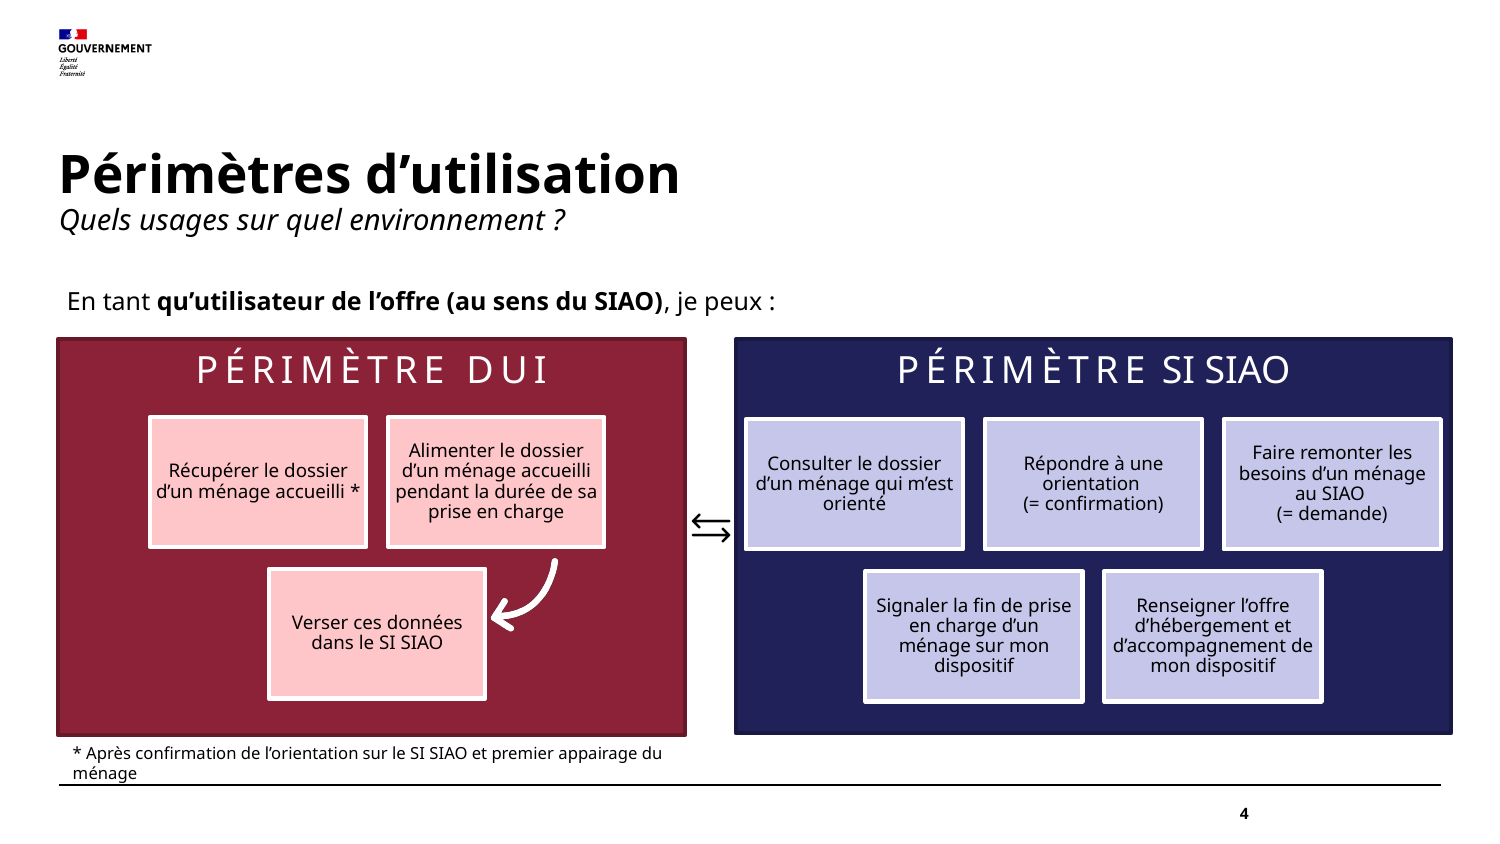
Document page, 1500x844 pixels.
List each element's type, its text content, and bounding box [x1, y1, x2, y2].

slide_number 4 [1027, 784, 1249, 844]
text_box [745, 351, 1442, 769]
text_box PÉRIMÈTRE SI SIAO [734, 337, 1453, 735]
text_box * Après confirmation de l’orientation sur le SI SIAO et premier appairage du ménage [57, 735, 685, 790]
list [69, 416, 686, 699]
text_box En tant qu’utilisateur de l’offre (au sens du SIAO), je peux : [52, 278, 1441, 324]
picture [479, 549, 573, 643]
picture [690, 507, 733, 550]
title Périmètres d’utilisation Quels usages sur quel environnement ? [59, 147, 1441, 266]
picture [47, 17, 166, 107]
text_box PÉRIMÈTRE DUI [56, 337, 687, 737]
